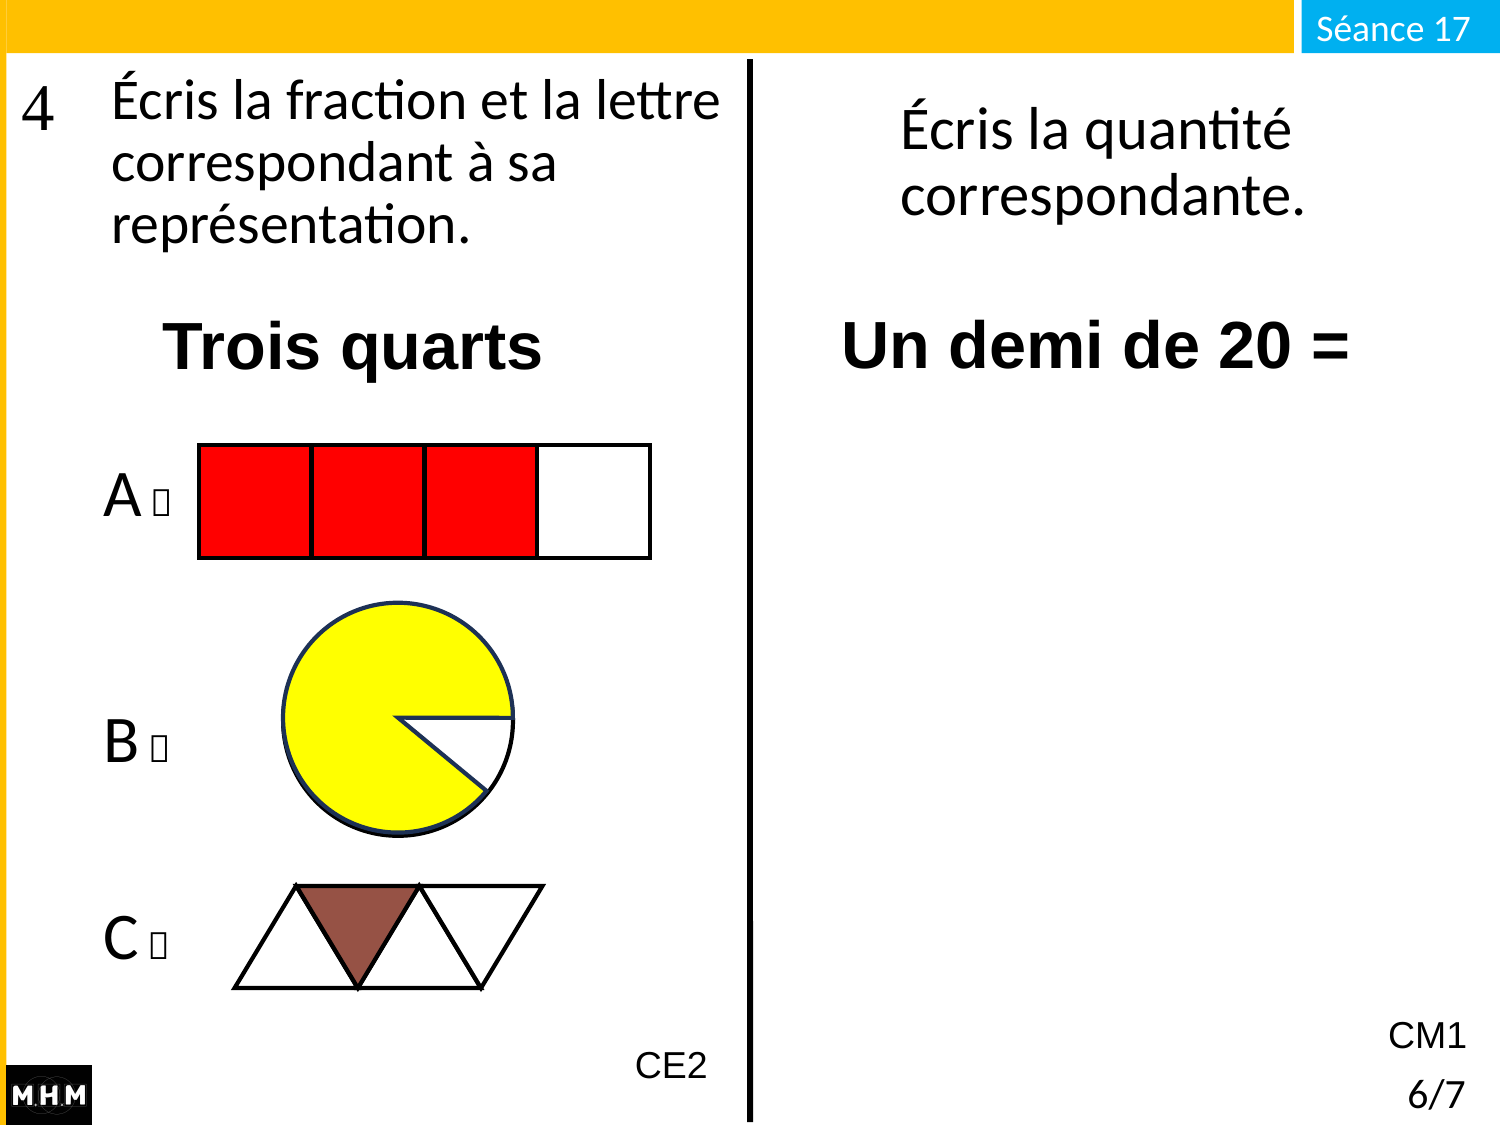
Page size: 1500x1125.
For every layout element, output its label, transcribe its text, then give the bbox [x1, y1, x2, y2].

text_box Écris la fraction et la lettre correspondant à sa représentation. [96, 60, 739, 266]
list 6/7 [1373, 1064, 1500, 1125]
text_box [198, 444, 651, 559]
text_box CE2 [620, 1033, 739, 1091]
picture [6, 1065, 92, 1125]
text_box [234, 885, 543, 989]
text_box C  [88, 885, 233, 981]
text_box Un demi de 20 = [826, 294, 1447, 458]
text_box B  [88, 688, 235, 784]
text_box Trois quarts [147, 295, 561, 385]
text_box CM1 [1373, 1003, 1492, 1061]
text_box A  [88, 442, 235, 538]
text_box [284, 720, 516, 838]
text_box Écris la quantité correspondante. [885, 89, 1447, 237]
text_box [280, 600, 516, 835]
